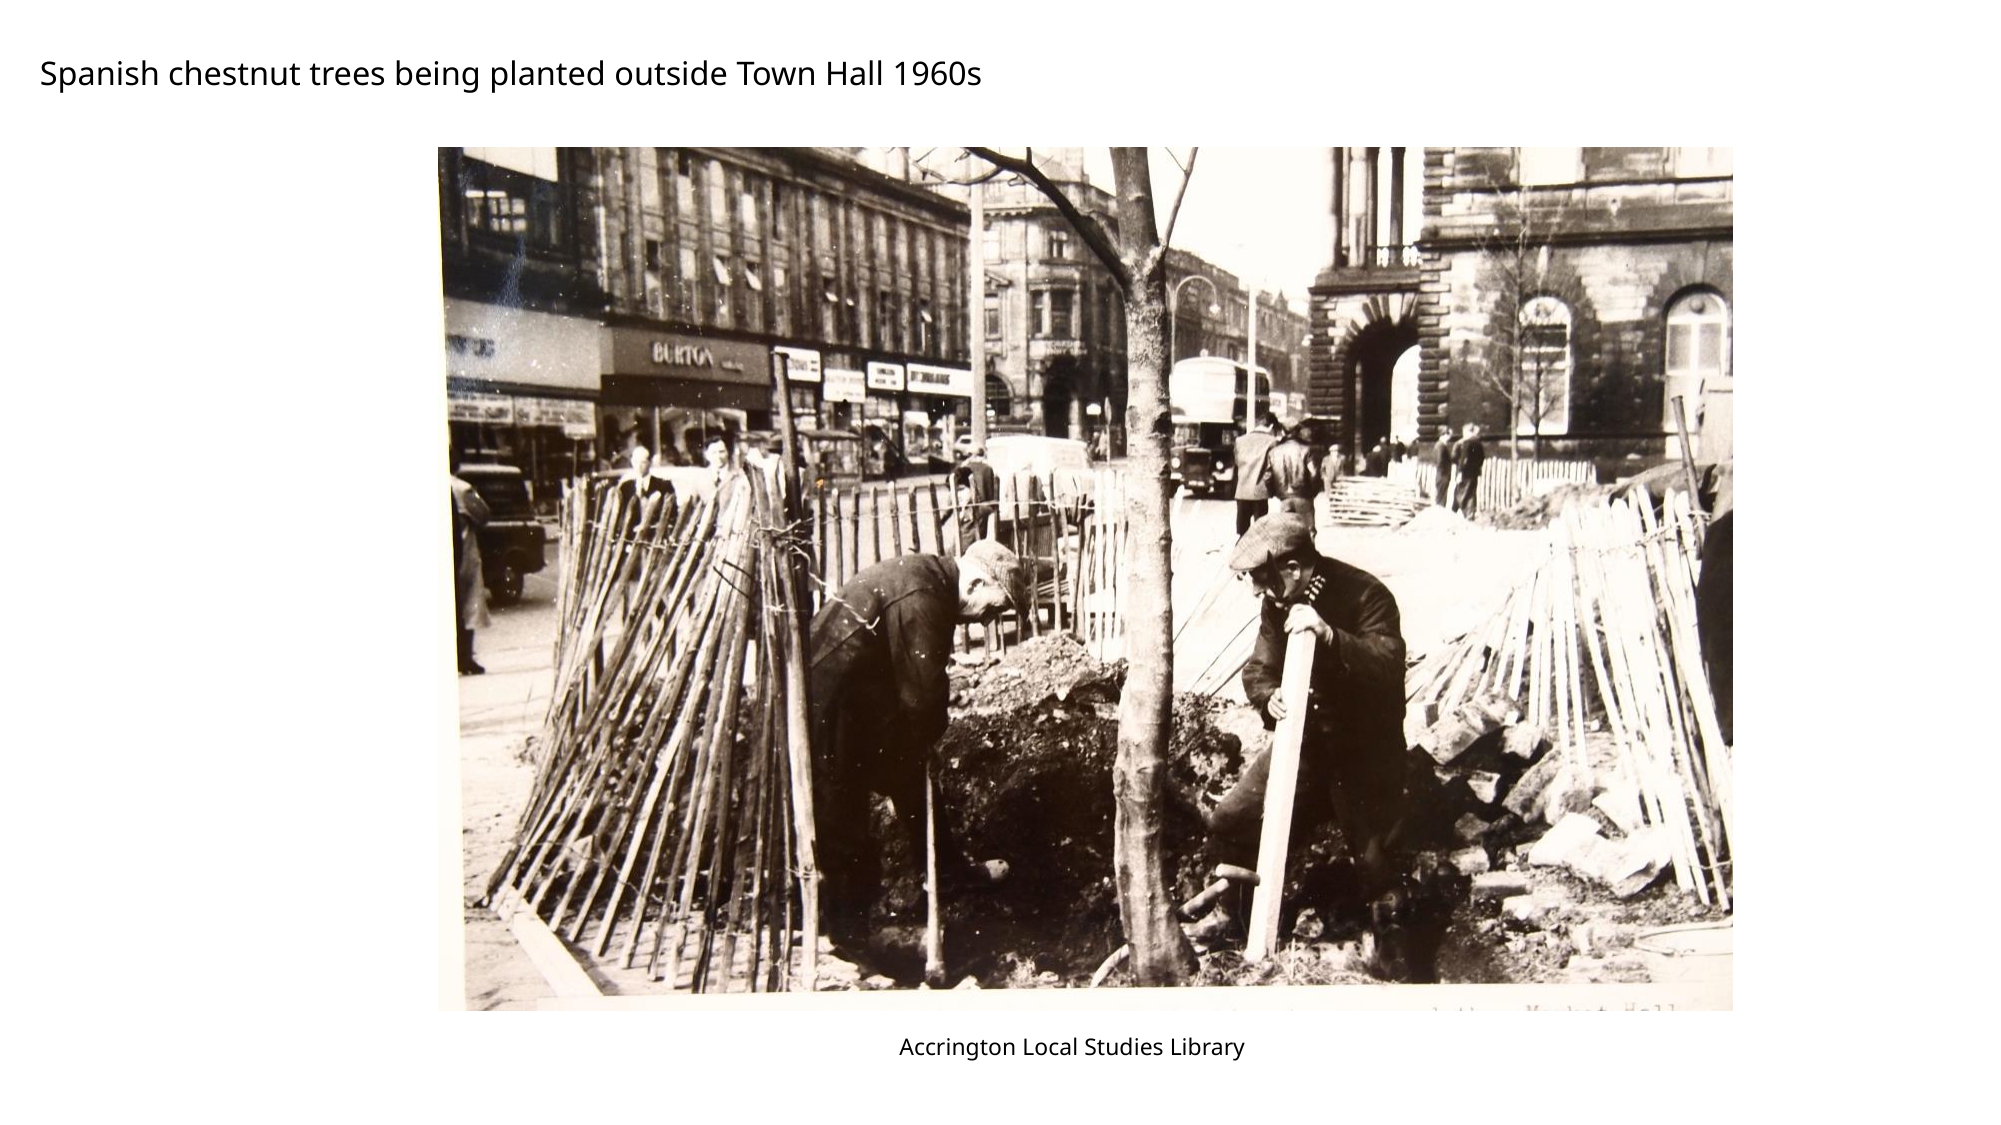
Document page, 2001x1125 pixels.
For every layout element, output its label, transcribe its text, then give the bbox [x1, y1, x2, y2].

text_box Accrington Local Studies Library [884, 1011, 1287, 1087]
picture [438, 147, 1733, 1011]
text_box Spanish chestnut trees being planted outside Town Hall 1960s [25, 49, 1000, 126]
